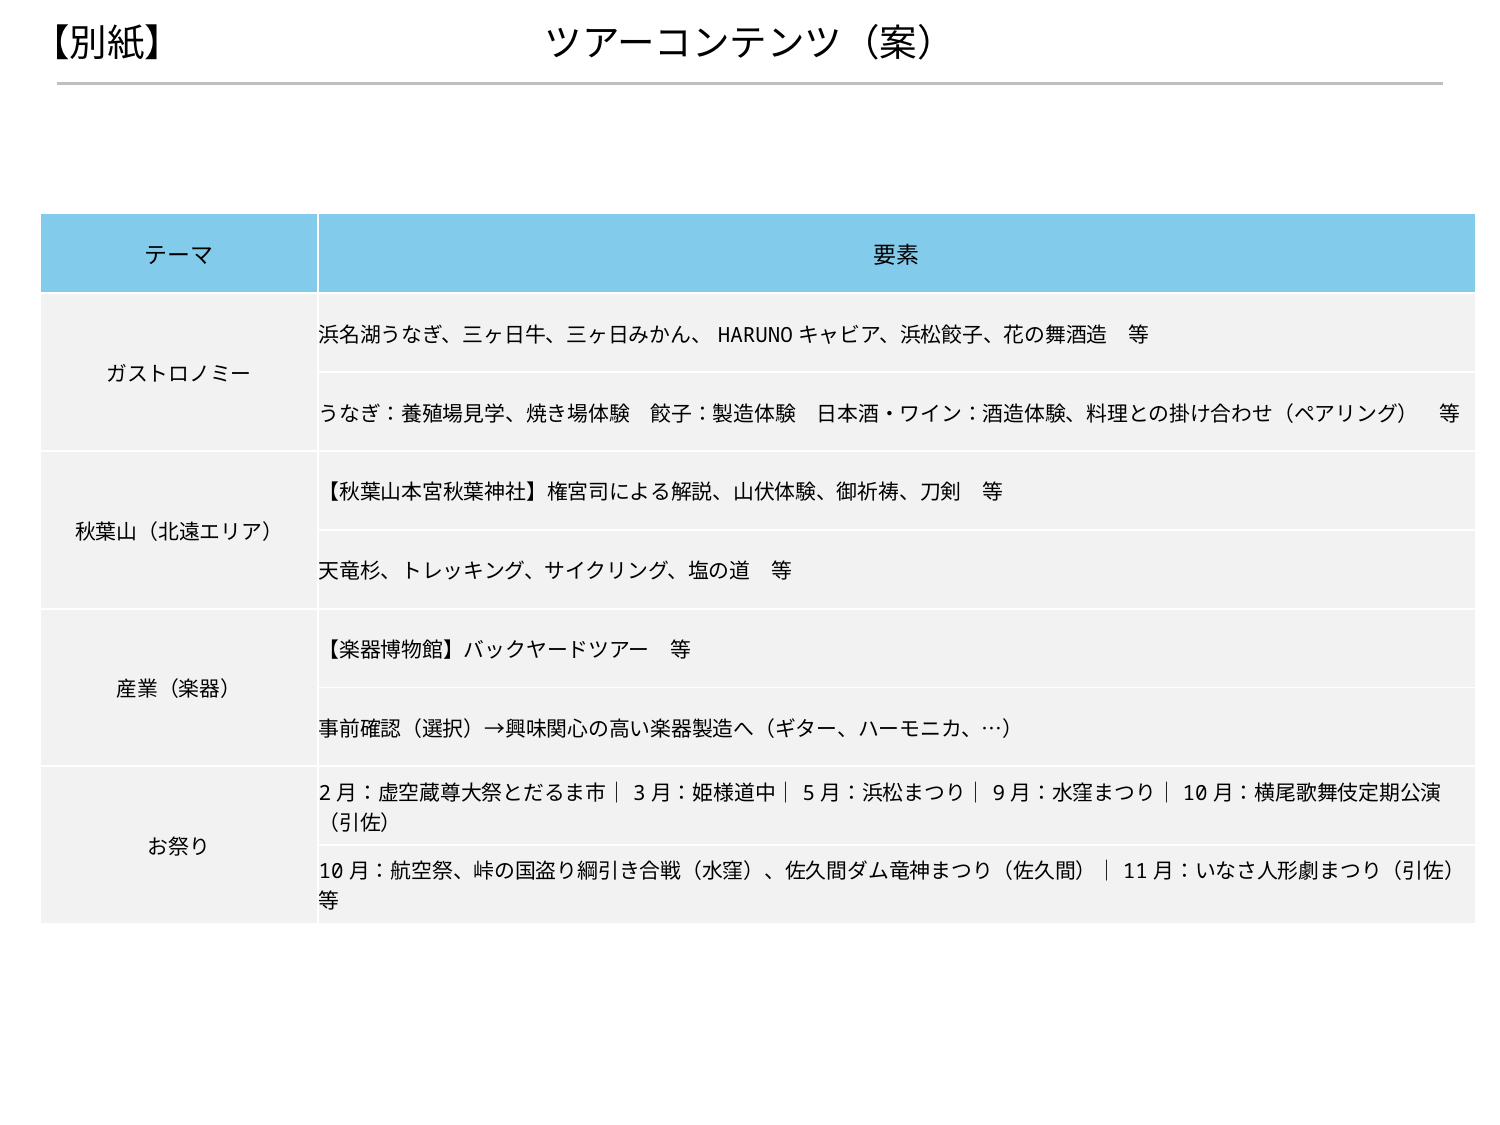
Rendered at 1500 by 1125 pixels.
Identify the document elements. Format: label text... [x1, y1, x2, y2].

table_cell お祭り [41, 767, 317, 923]
table_cell 浜名湖うなぎ、三ヶ日牛、三ヶ日みかん、HARUNOキャビア、浜松餃子、花の舞酒造 等 [319, 294, 1475, 371]
table_cell 秋葉山（北遠エリア） [41, 452, 317, 608]
table_cell 事前確認（選択）→興味関心の高い楽器製造へ（ギター、ハーモニカ、…） [319, 688, 1475, 765]
table_cell 天竜杉、トレッキング、サイクリング、塩の道 等 [319, 531, 1475, 608]
table_header 要素 [319, 214, 1475, 292]
table_cell うなぎ：養殖場見学、焼き場体験 餃子：製造体験 日本酒・ワイン：酒造体験、料理との掛け合わせ（ペアリング） 等 [319, 373, 1475, 450]
text_box ツアーコンテンツ（案） [529, 11, 970, 71]
table_header テーマ [41, 214, 317, 292]
table_cell 【楽器博物館】バックヤードツアー 等 [319, 610, 1475, 687]
table_cell 2月：虚空蔵尊大祭とだるま市｜3月：姫様道中｜5月：浜松まつり｜9月：水窪まつり｜10月：横尾歌舞伎定期公演（引佐） [319, 767, 1475, 844]
table_cell ガストロノミー [41, 294, 317, 450]
table_cell 産業（楽器） [41, 610, 317, 765]
table_cell 【秋葉山本宮秋葉神社】権宮司による解説、山伏体験、御祈祷、刀剣 等 [319, 452, 1475, 529]
text_box 【別紙】 [17, 11, 198, 71]
table_cell 10月：航空祭、峠の国盗り綱引き合戦（水窪）、佐久間ダム竜神まつり（佐久間）｜11月：いなさ人形劇まつり（引佐）等 [319, 846, 1475, 923]
